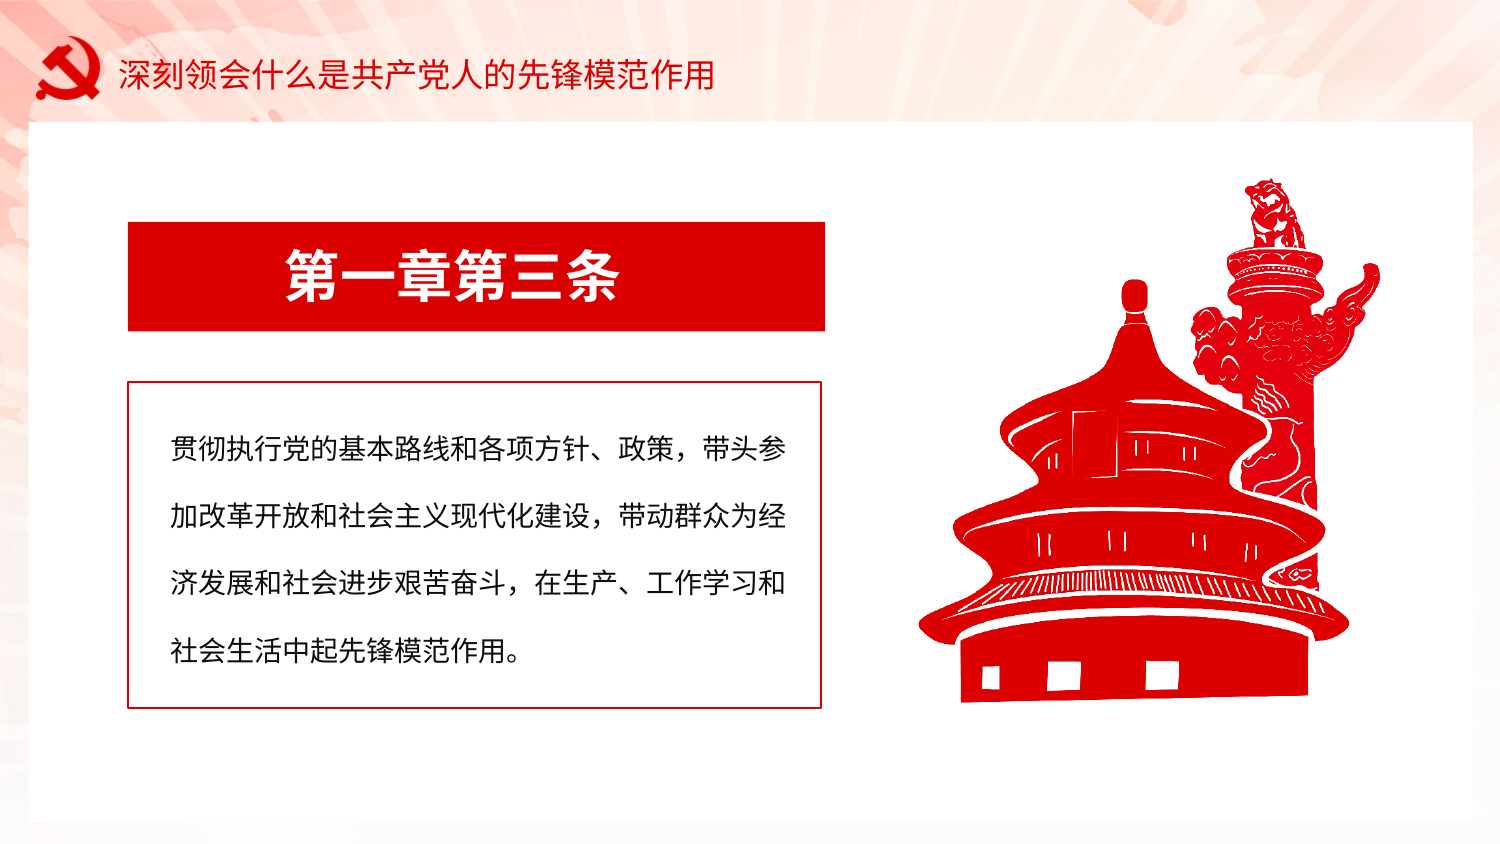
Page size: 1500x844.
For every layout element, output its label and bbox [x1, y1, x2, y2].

text_box [127, 381, 822, 709]
picture [0, 0, 1500, 844]
text_box [127, 221, 825, 332]
